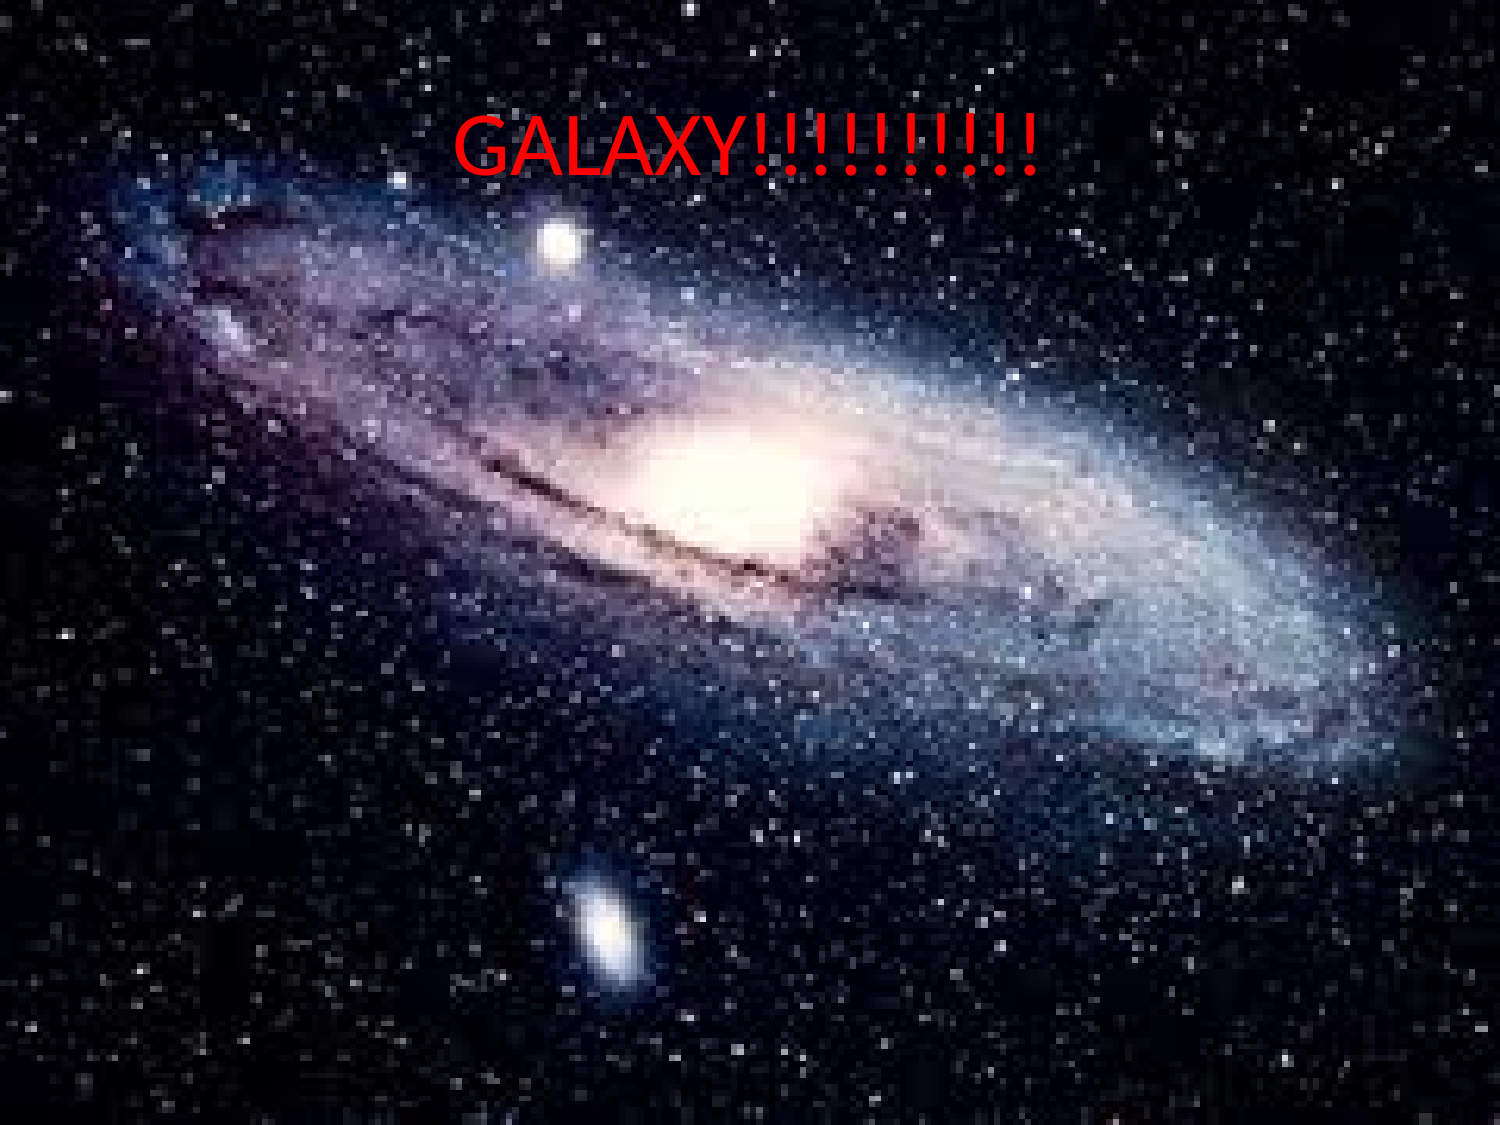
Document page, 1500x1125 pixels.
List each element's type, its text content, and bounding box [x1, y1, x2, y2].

title GALAXY!!!!!!!!!! [75, 45, 1425, 233]
picture [0, 0, 1500, 1125]
